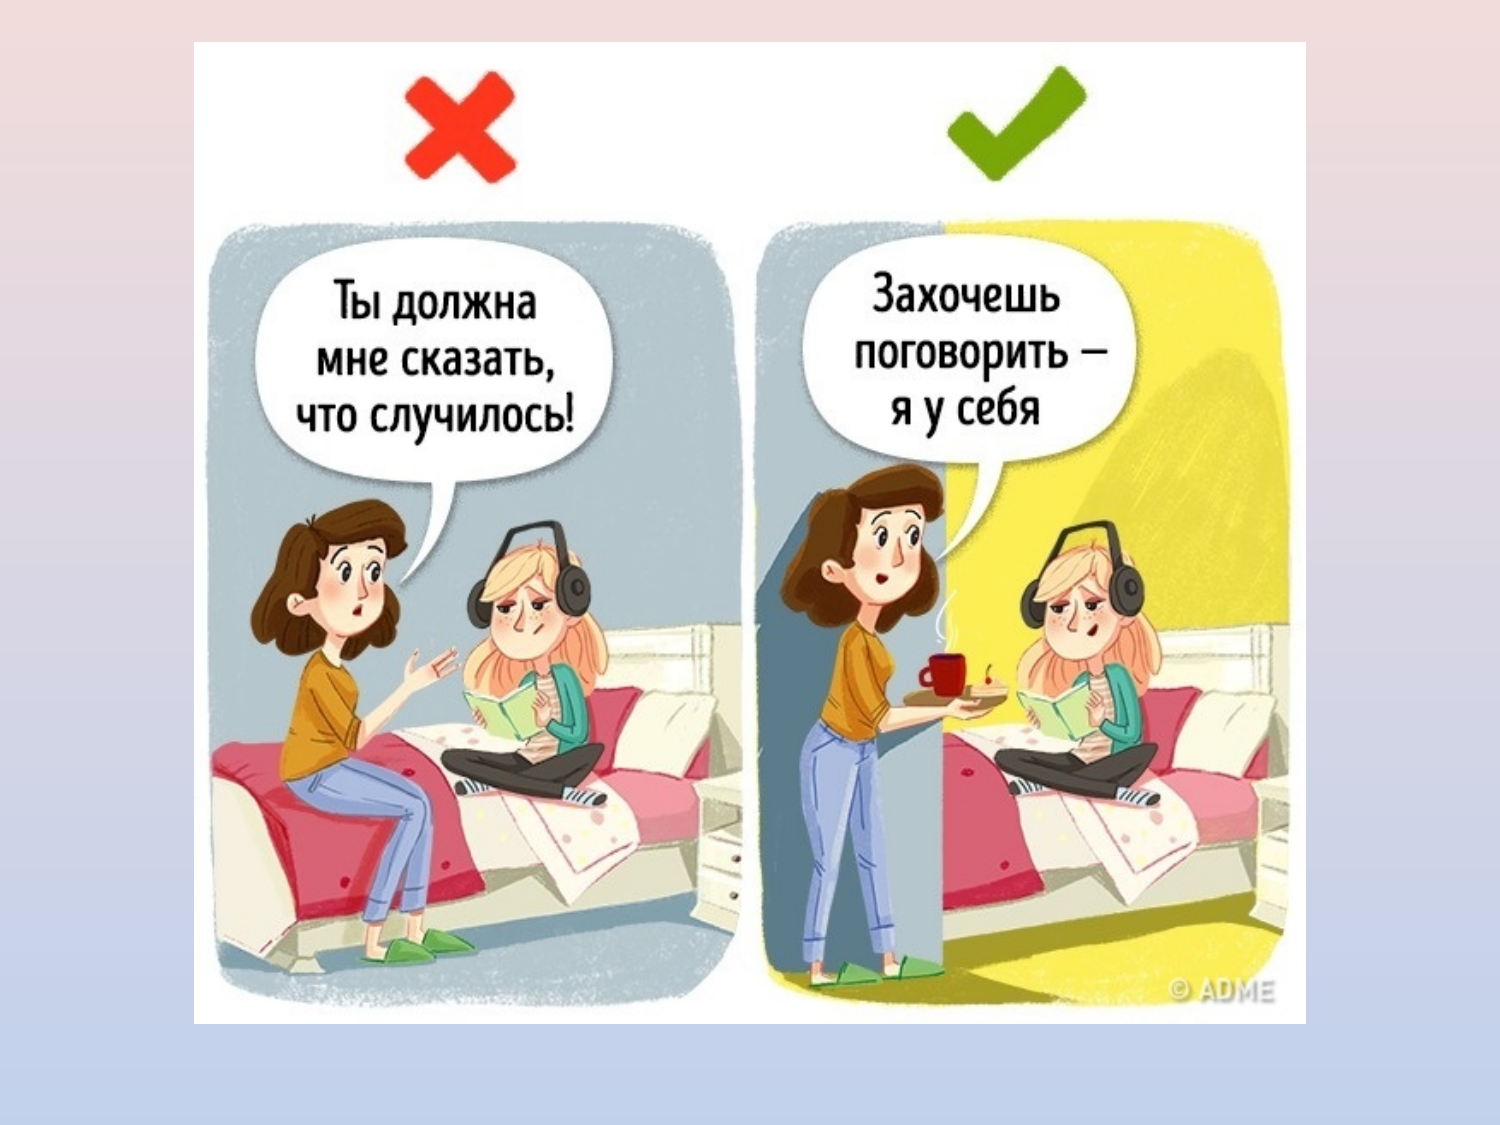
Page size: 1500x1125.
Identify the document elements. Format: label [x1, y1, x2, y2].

picture [194, 42, 1306, 1024]
